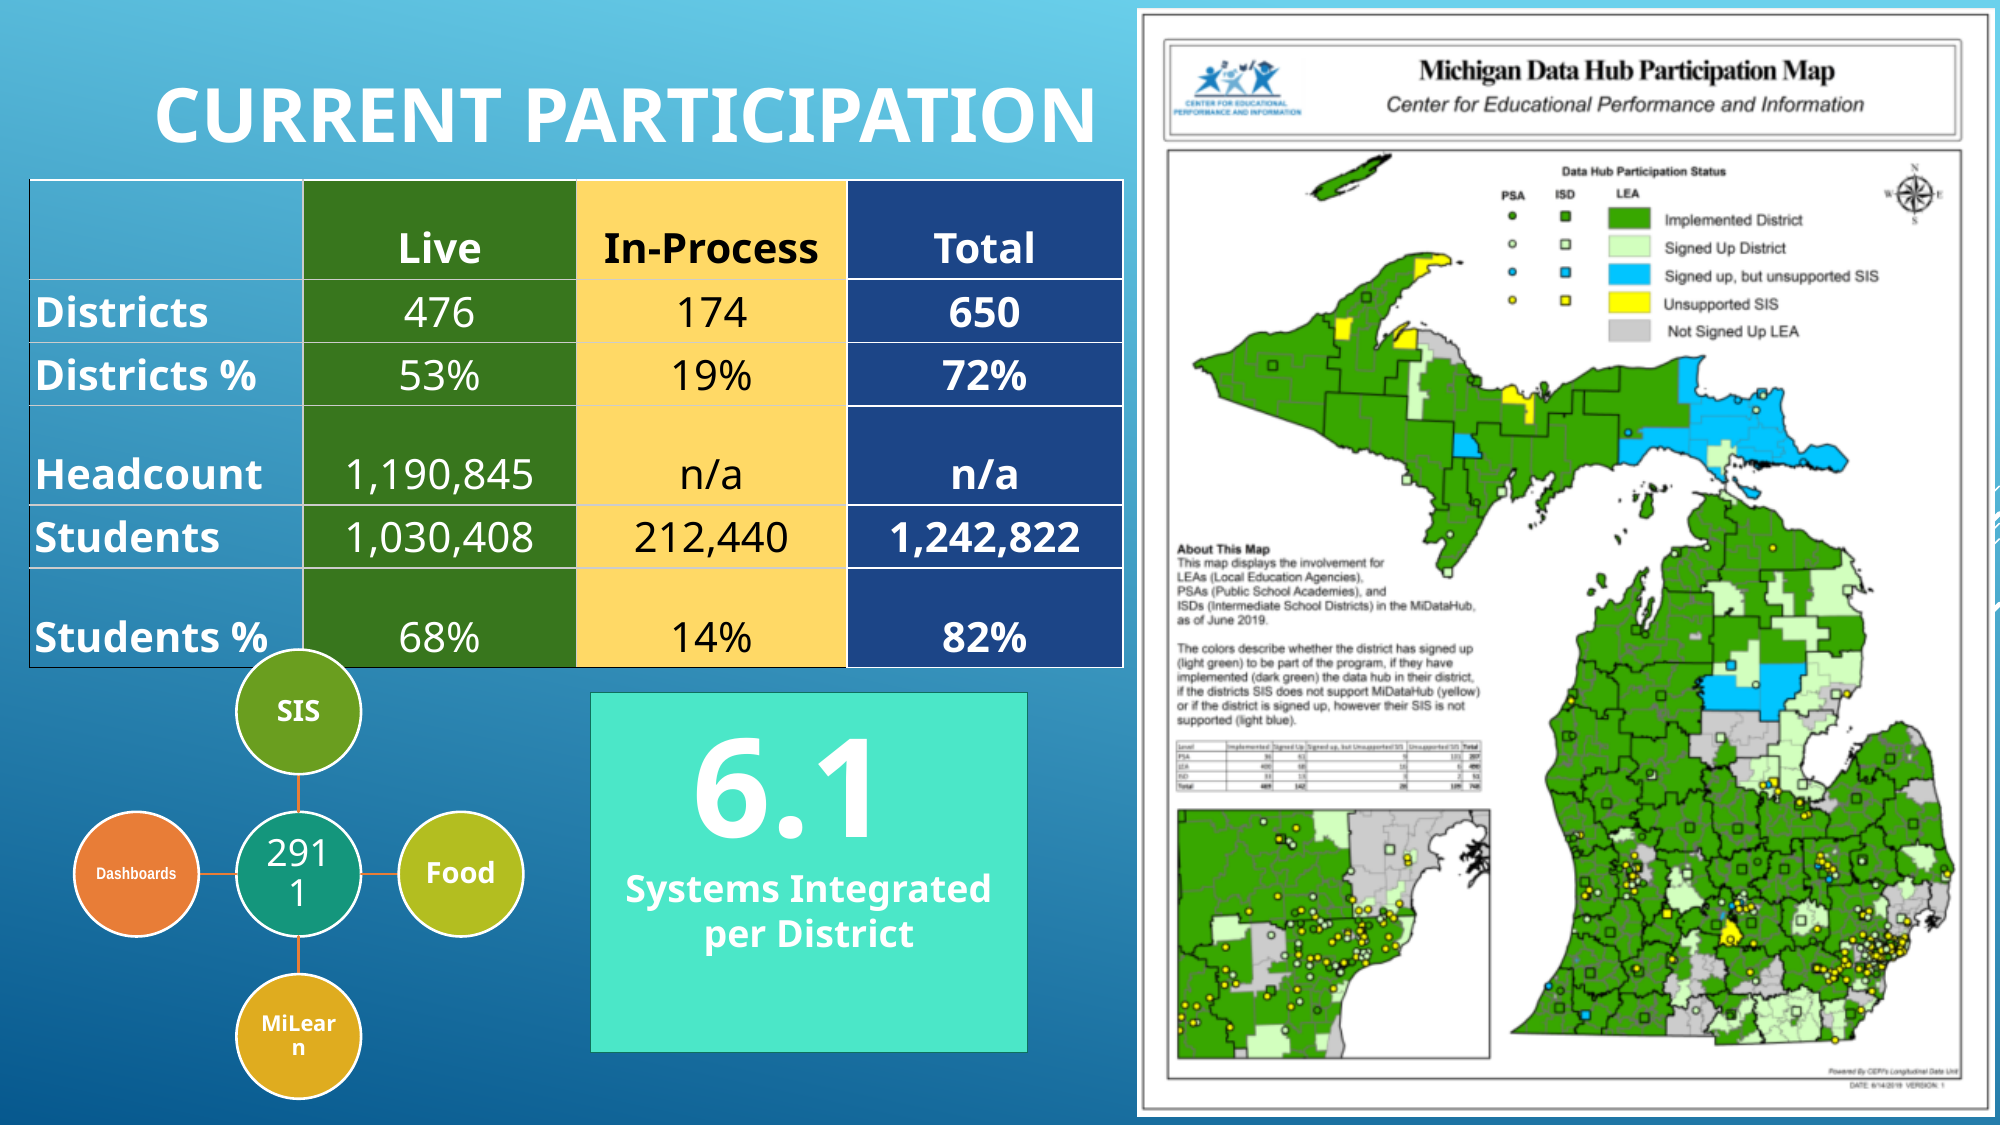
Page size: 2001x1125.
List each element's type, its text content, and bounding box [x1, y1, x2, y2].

table_header [30, 181, 302, 279]
table_cell 1,030,408 [304, 506, 576, 567]
table_cell 82% [848, 569, 1122, 667]
table_cell n/a [848, 407, 1122, 504]
table_cell 19% [577, 343, 846, 405]
table_cell 68% [304, 569, 576, 647]
table_cell 14% [577, 569, 846, 667]
table_cell 174 [577, 280, 846, 342]
text_box 6.1 Systems Integrated per District [590, 692, 1028, 1053]
table_cell 72% [848, 343, 1122, 405]
table_cell Districts % [30, 343, 302, 405]
table_cell Students [30, 506, 302, 567]
table_cell 53% [304, 343, 576, 405]
table_cell 212,440 [577, 506, 846, 567]
table_cell 1,242,822 [848, 506, 1122, 567]
picture [1136, 8, 1996, 1117]
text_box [8, 647, 589, 1101]
table_cell 650 [848, 280, 1122, 342]
table_cell Headcount [30, 406, 302, 504]
table_cell 1,190,845 [304, 406, 576, 504]
table_cell Districts [30, 280, 302, 342]
table_cell 476 [304, 280, 576, 342]
text_box Current Participation [138, 59, 1136, 278]
table_cell n/a [577, 406, 846, 504]
table_cell Students % [30, 569, 302, 647]
